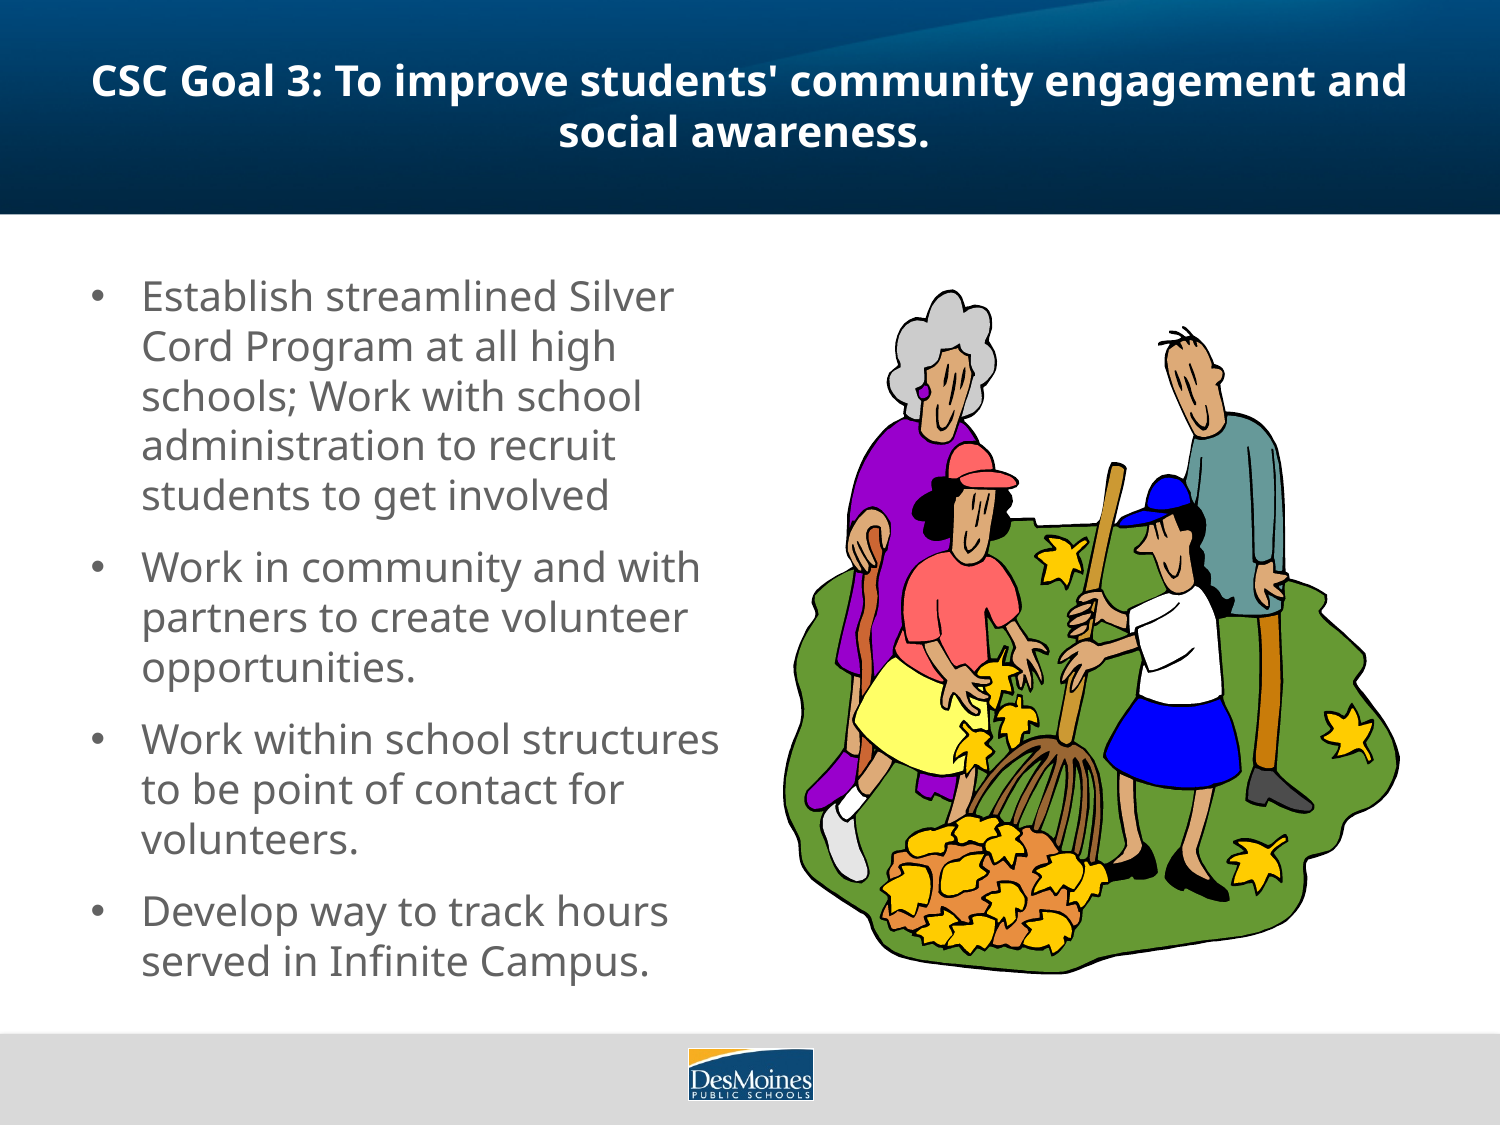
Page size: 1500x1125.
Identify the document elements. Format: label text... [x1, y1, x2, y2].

list Establish streamlined Silver Cord Program at all high schools; Work with school administration to recruit students to get involved Work in community and with partners to create volunteer opportunities. Work within school structures to be point of contact for volunteers. Develop way to track hours served in Infinite Campus. [75, 262, 738, 1005]
picture [0, 0, 1500, 1033]
picture [689, 1049, 813, 1100]
title CSC Goal 3: To improve students' community engagement and social awareness. [75, 45, 1425, 233]
